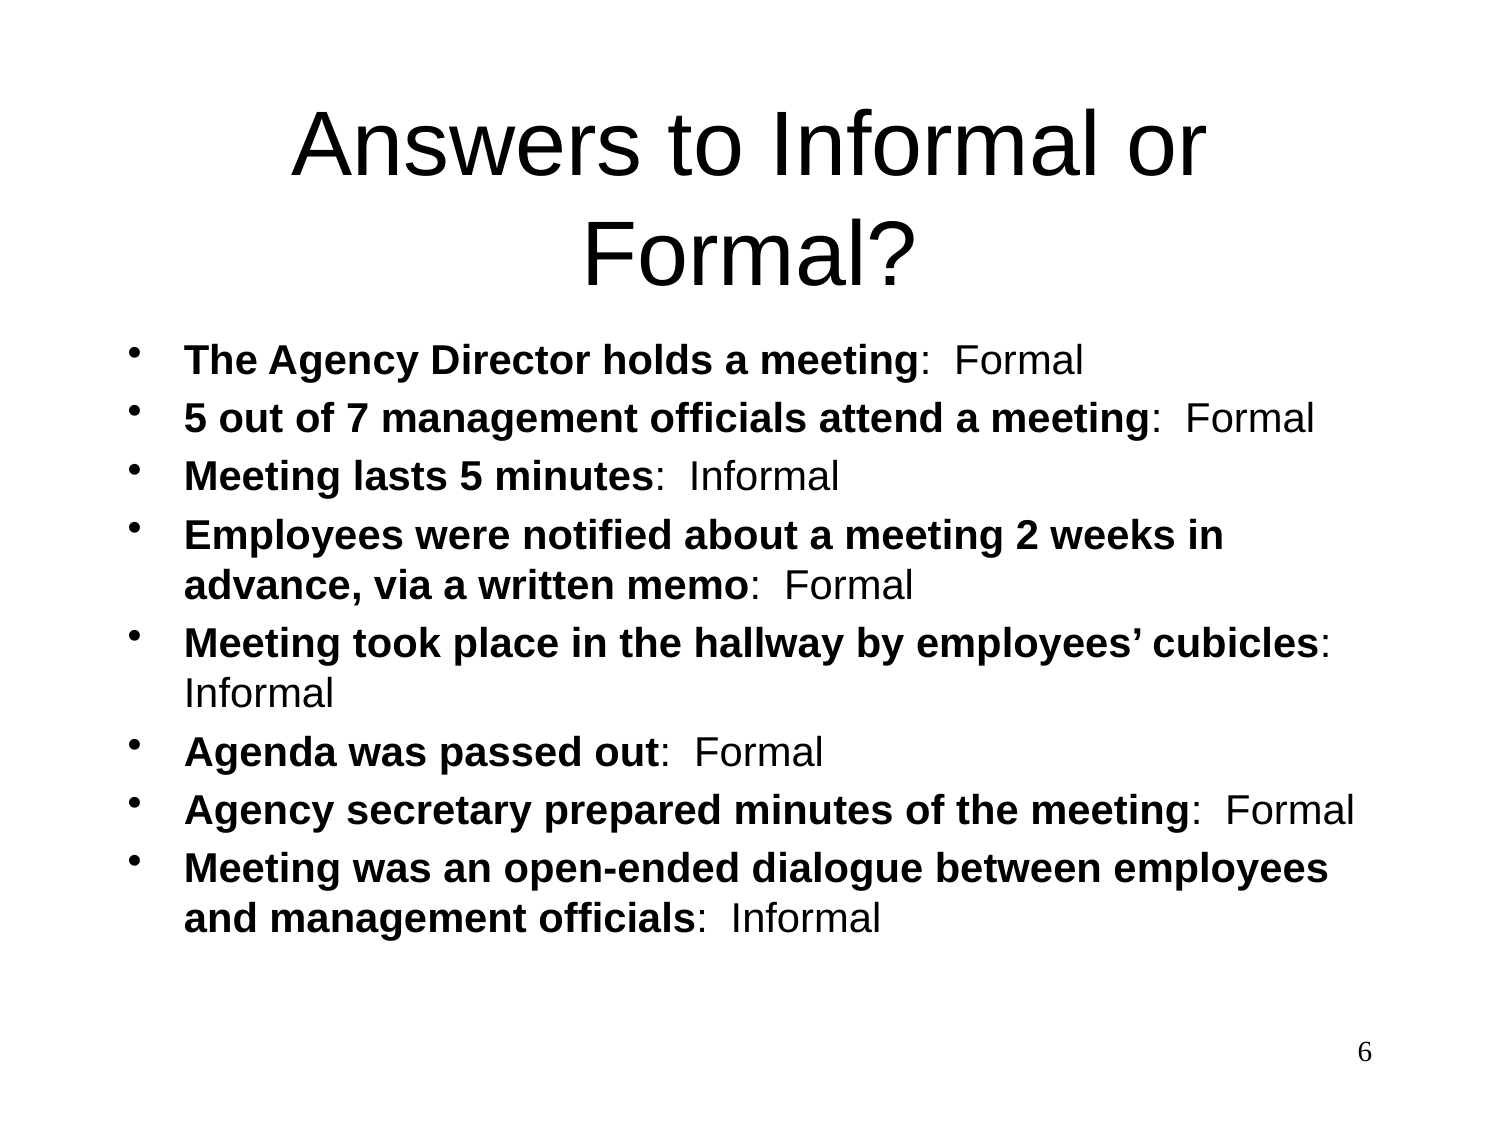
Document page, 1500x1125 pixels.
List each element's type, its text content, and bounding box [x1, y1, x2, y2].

list The Agency Director holds a meeting: Formal 5 out of 7 management officials attend a meeting: Formal Meeting lasts 5 minutes: Informal Employees were notified about a meeting 2 weeks in advance, via a written memo: Formal Meeting took place in the hallway by employees’ cubicles: Informal Agenda was passed out: Formal Agency secretary prepared minutes of the meeting: Formal Meeting was an open-ended dialogue between employees and management officials: Informal [112, 324, 1388, 1001]
title Answers to Informal or Formal? [112, 99, 1388, 288]
slide_number 6 [1074, 1024, 1388, 1101]
